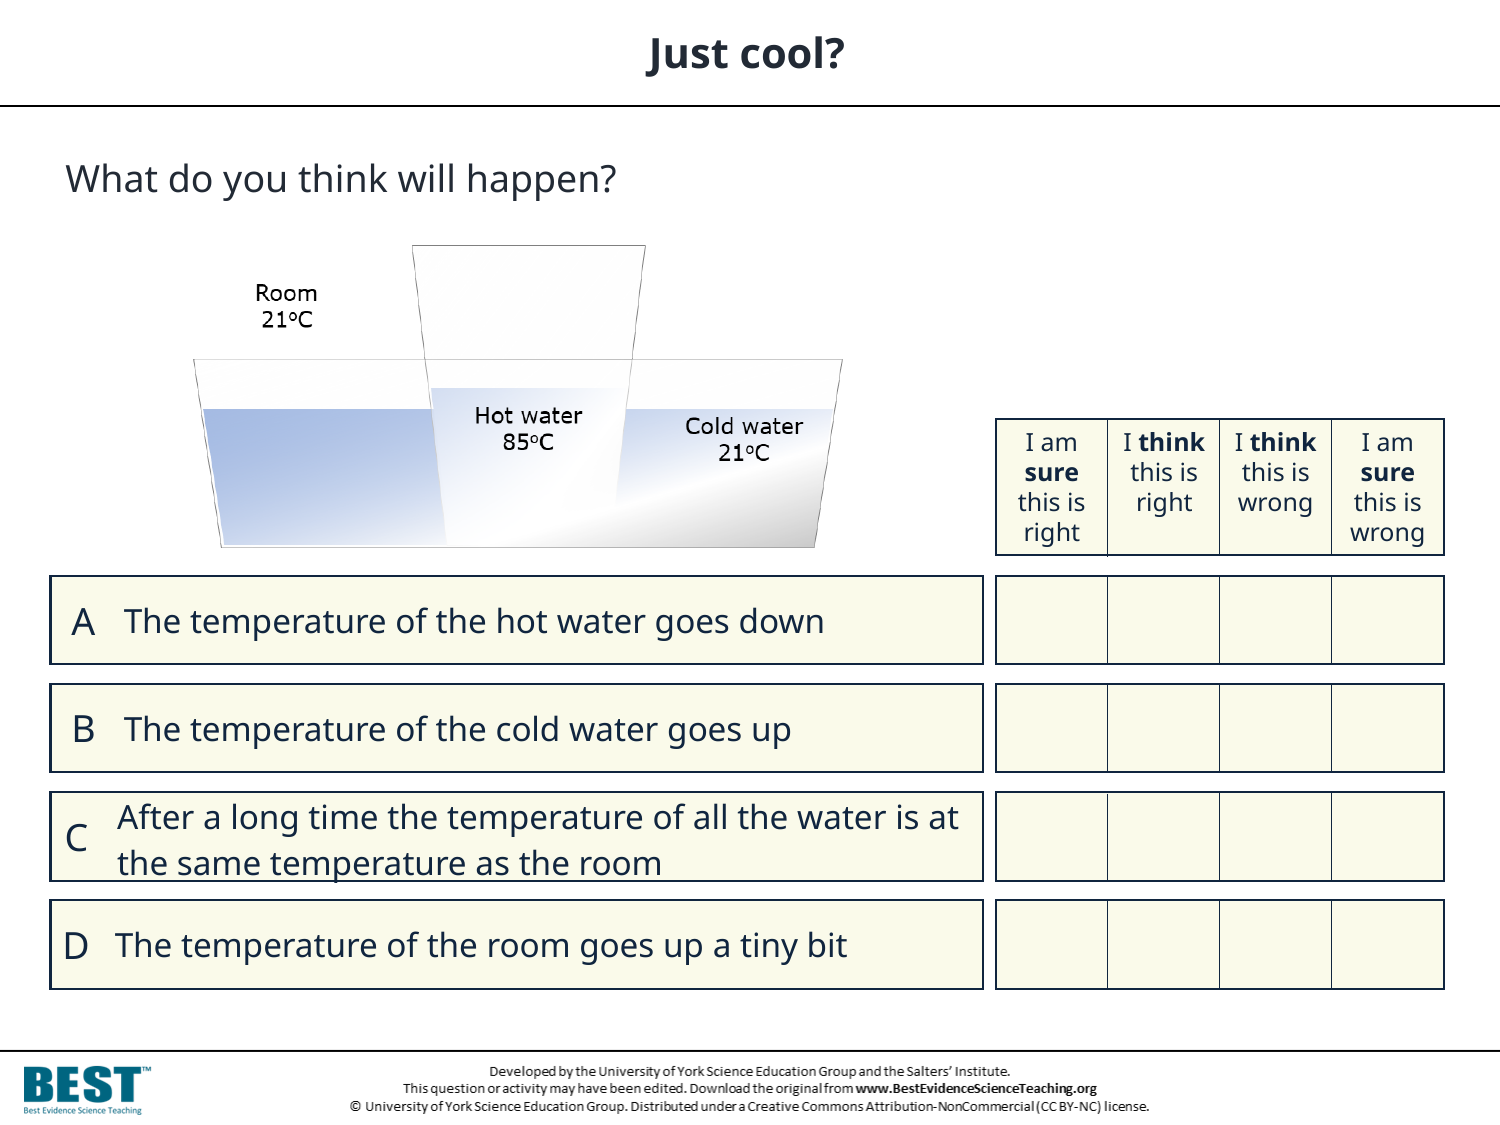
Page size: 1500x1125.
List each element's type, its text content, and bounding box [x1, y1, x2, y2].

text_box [995, 792, 1444, 883]
picture [0, 105, 1500, 1125]
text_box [995, 899, 1444, 990]
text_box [995, 683, 1444, 774]
text_box Just cool? [23, 4, 1471, 99]
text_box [995, 418, 1444, 557]
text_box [995, 575, 1444, 666]
